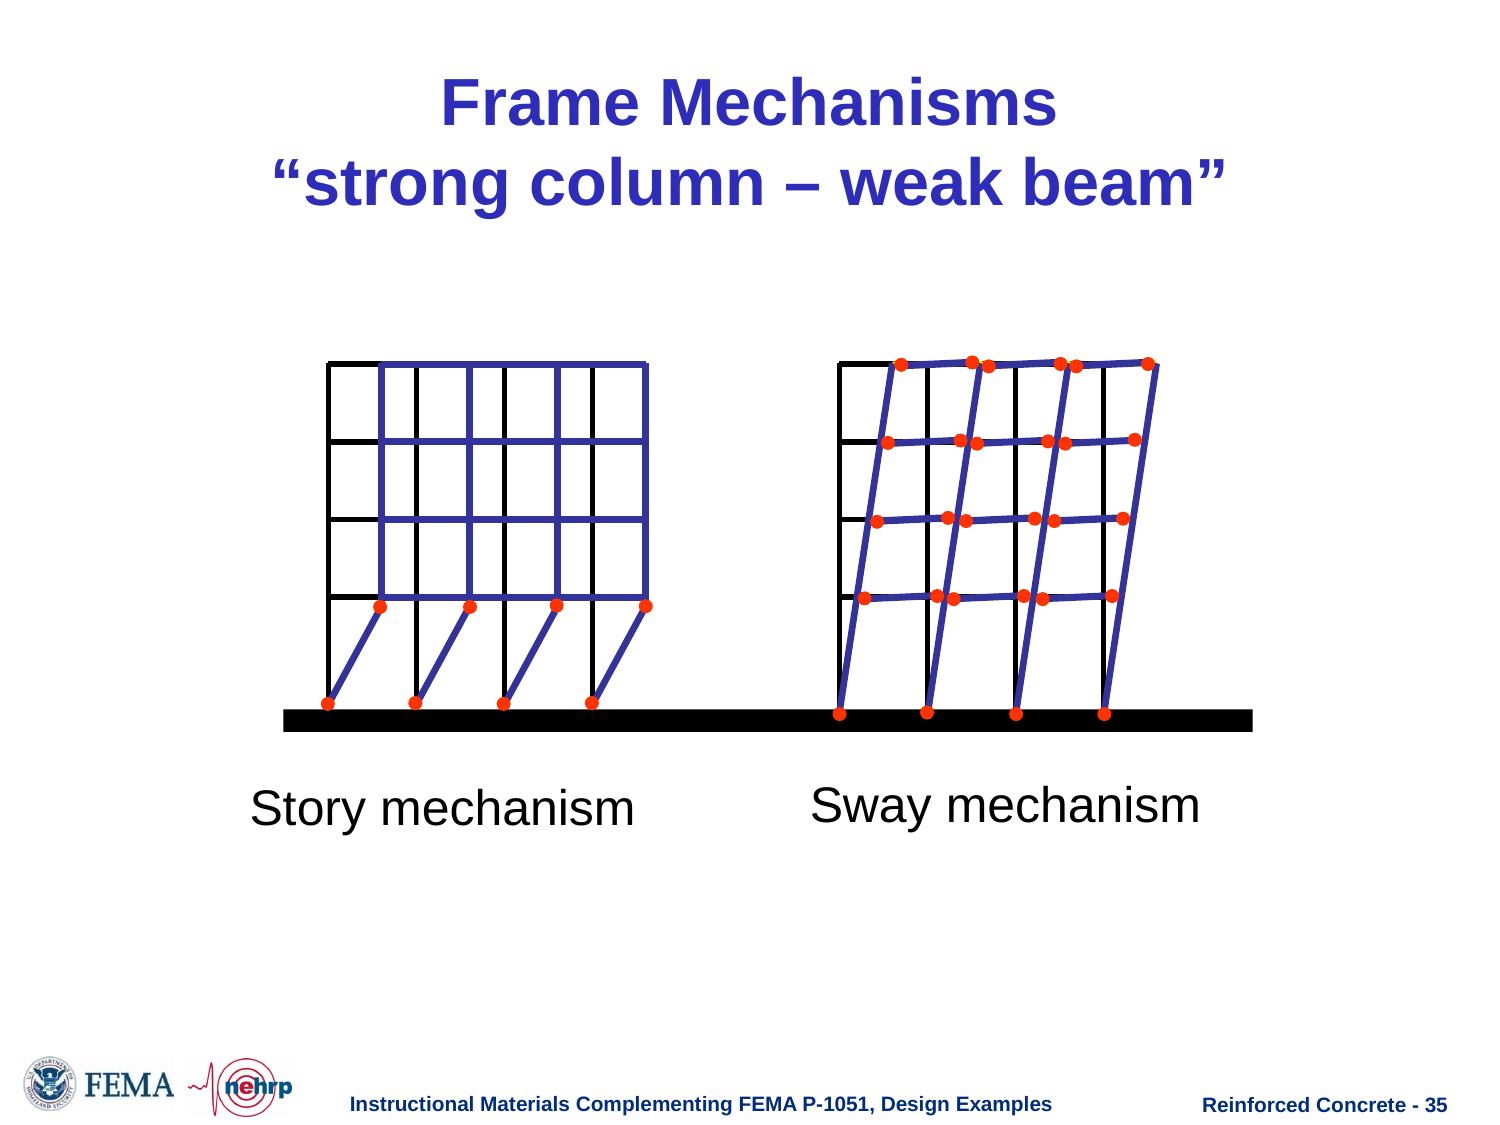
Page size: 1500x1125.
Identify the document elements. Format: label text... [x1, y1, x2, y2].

picture [23, 1056, 174, 1111]
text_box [234, 356, 1253, 843]
footer Instructional Materials Complementing FEMA P-1051, Design Examples [334, 1087, 1104, 1124]
title Frame Mechanisms “strong column – weak beam” [74, 44, 1426, 233]
picture [188, 1058, 292, 1117]
